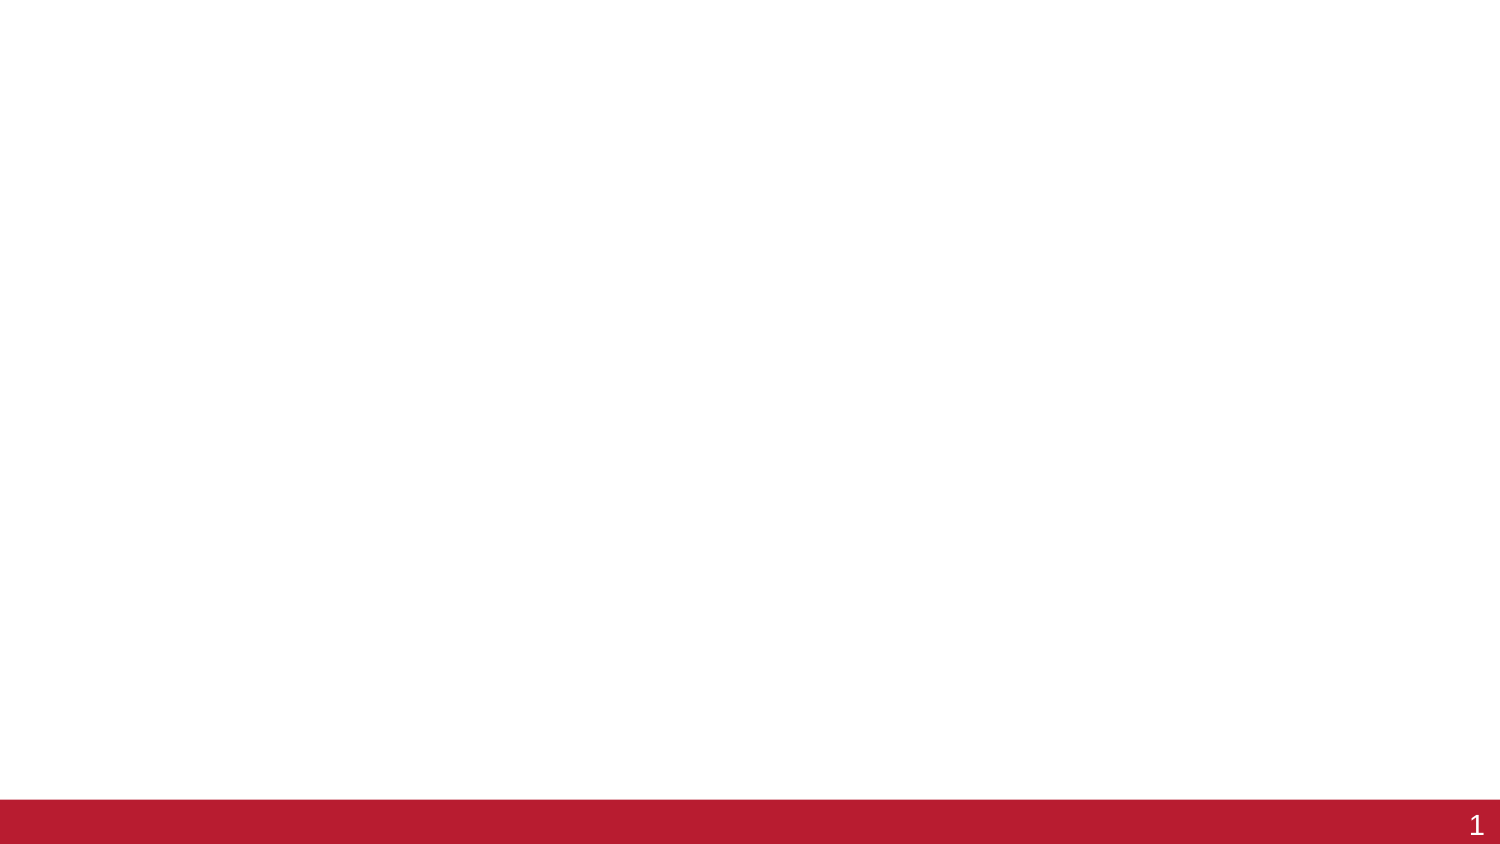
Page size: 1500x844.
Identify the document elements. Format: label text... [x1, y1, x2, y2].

slide_number 1 [1416, 810, 1500, 844]
